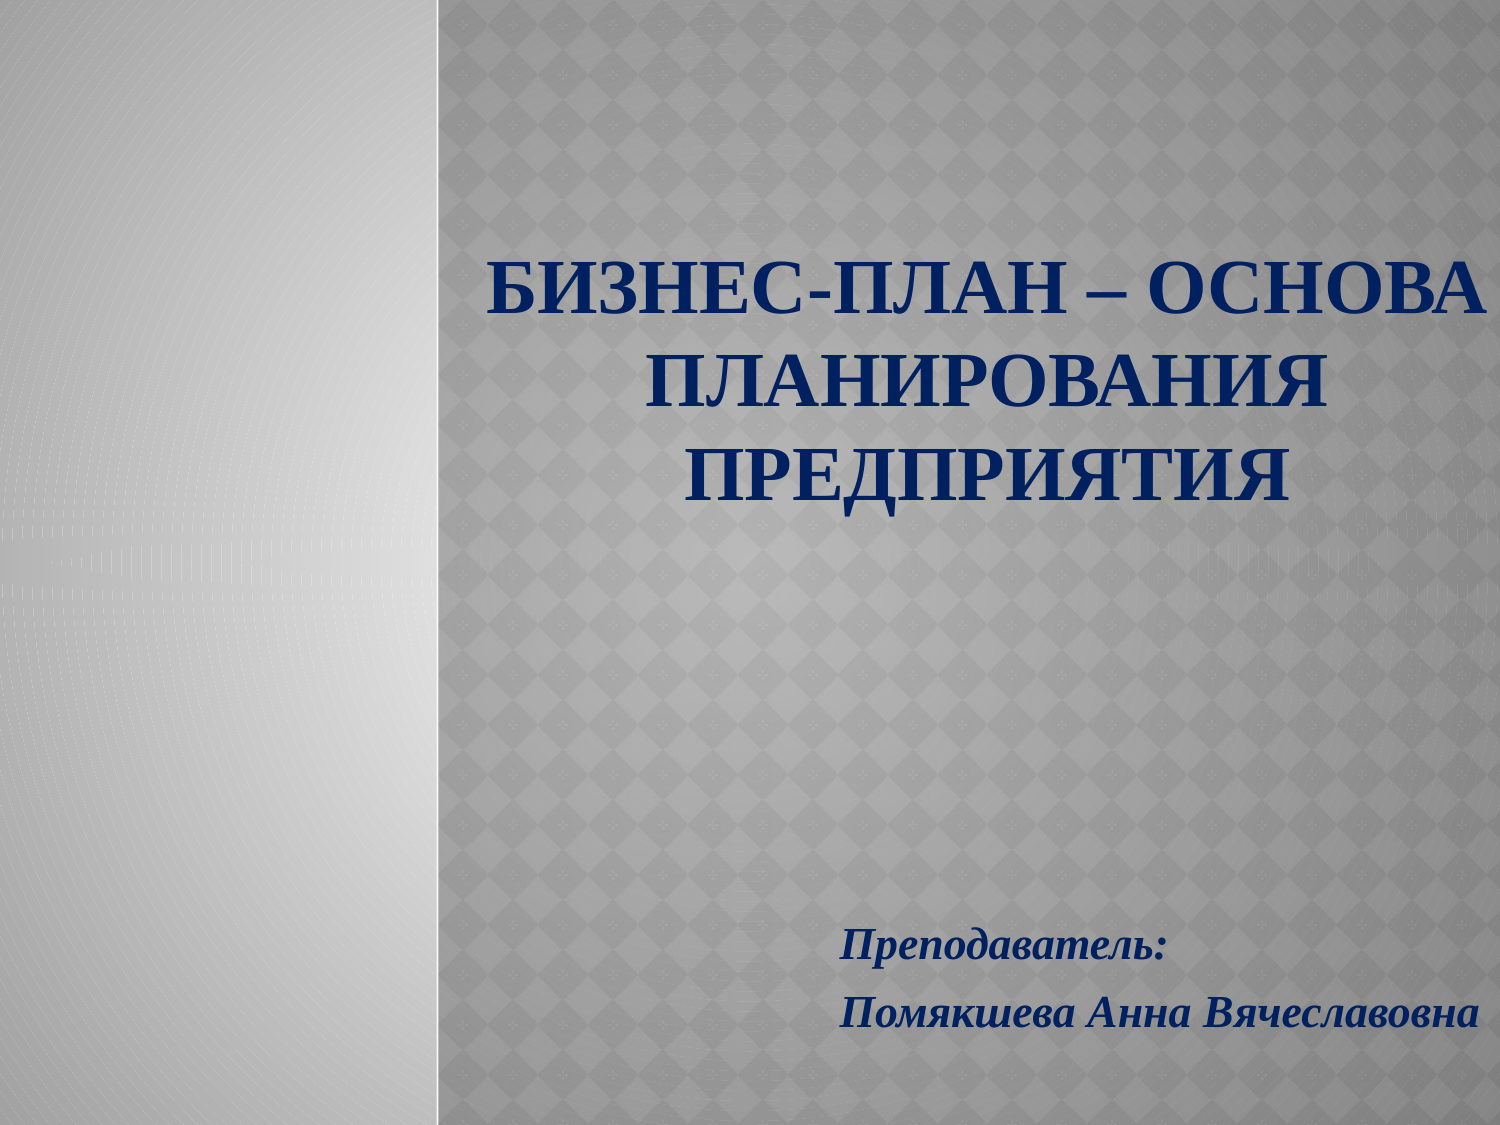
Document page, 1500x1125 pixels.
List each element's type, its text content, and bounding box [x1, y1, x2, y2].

subtitle Преподаватель: Помякшева Анна Вячеславовна [832, 914, 1500, 1096]
title Бизнес-план – основа планирования предприятия [445, 140, 1500, 516]
